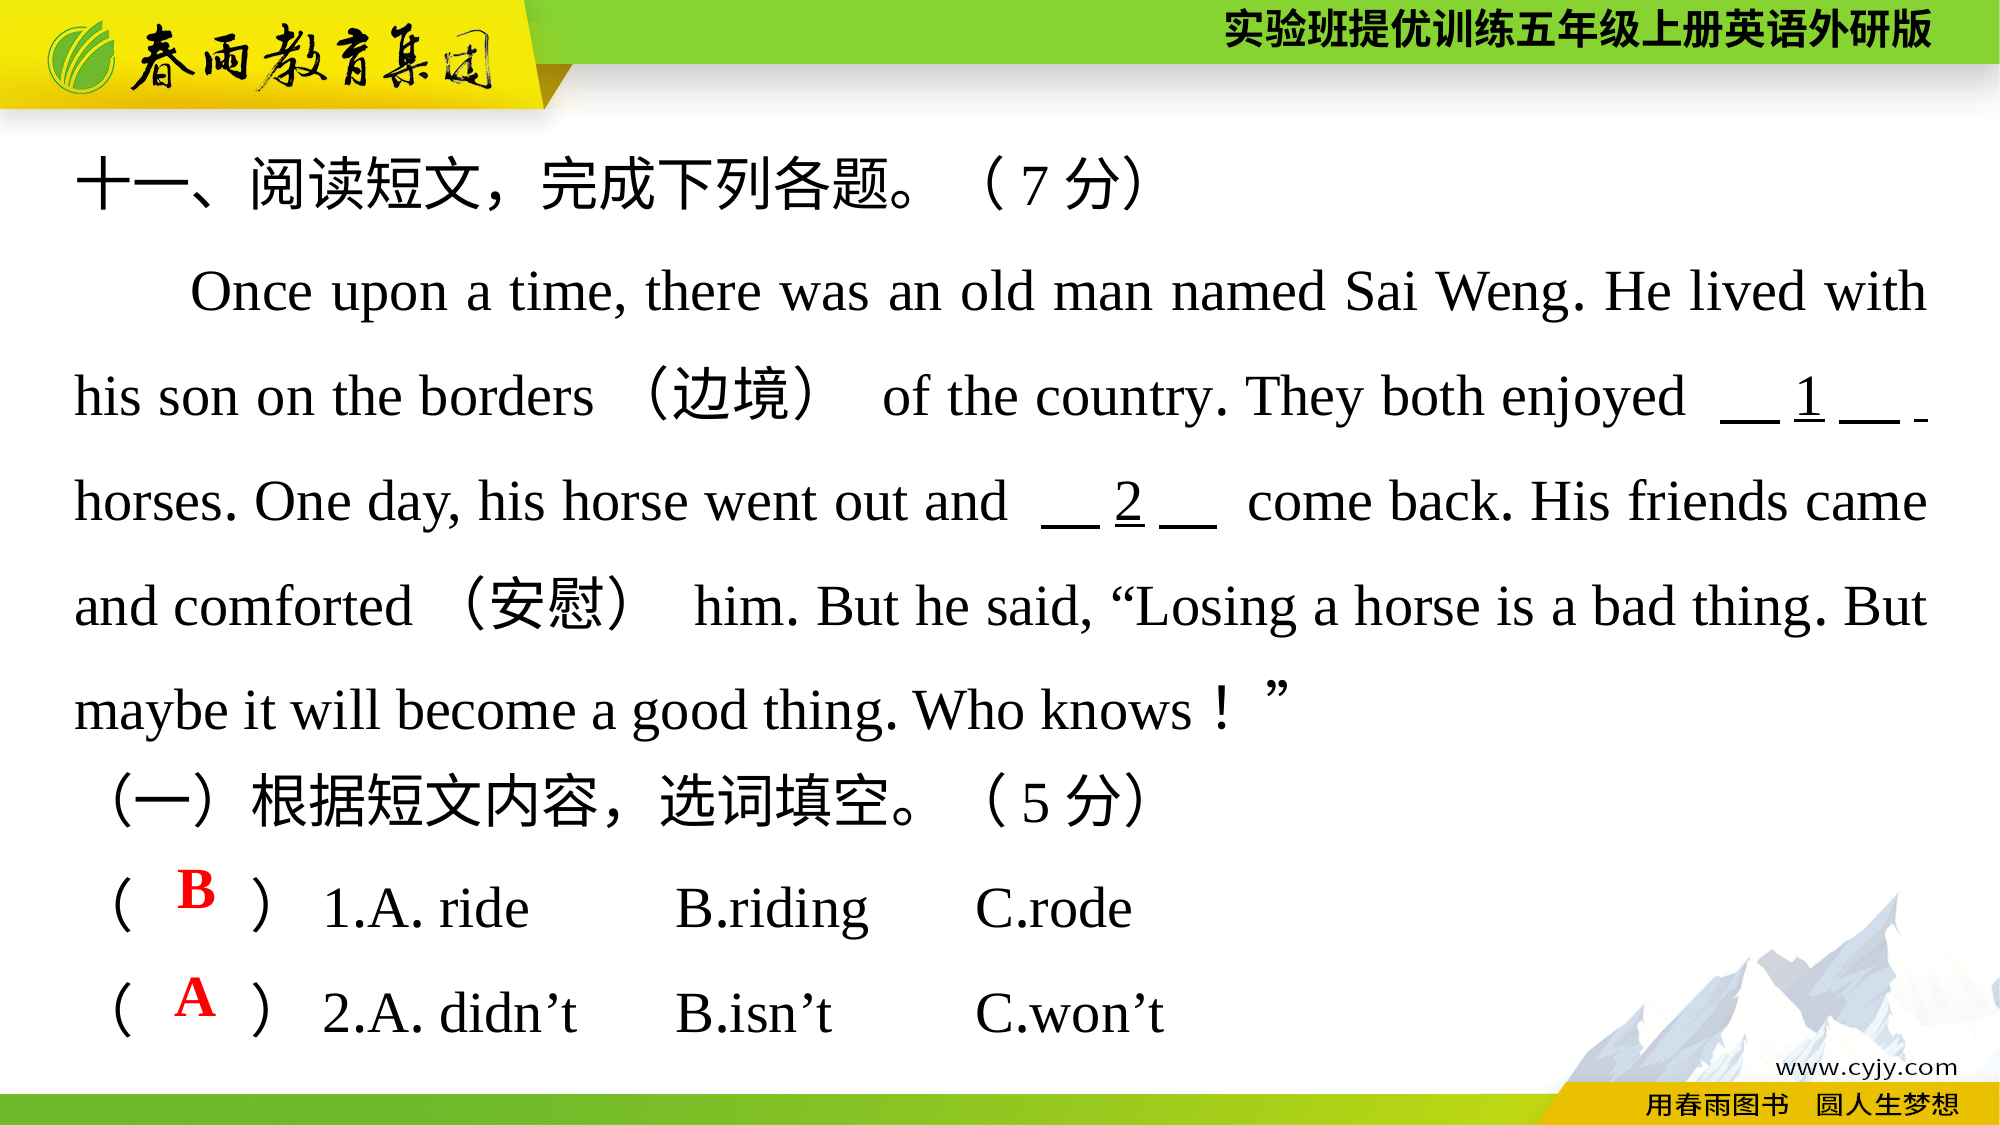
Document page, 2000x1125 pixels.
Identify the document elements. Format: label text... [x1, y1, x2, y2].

text_box （一）根据短文内容，选词填空。（5分） （ ）1.A. ride B.riding C.rode （ ）2.A. didn’t B.isn’t C.won’t [60, 721, 1945, 1052]
text_box A [159, 950, 232, 1036]
picture [0, 0, 2000, 1125]
list 十一、阅读短文，完成下列各题。（7分） Once upon a time, there was an old man named Sai Weng. He lived with his son on the borders（边境） of the country. They both enjoyed 1 . horses. One day, his horse went out and 2 come back. His friends came and comforted（安慰） him. But he said, “Losing a horse is a bad thing. But maybe it will become a good thing. Who knows！” [59, 104, 1944, 743]
text_box B [163, 843, 232, 928]
